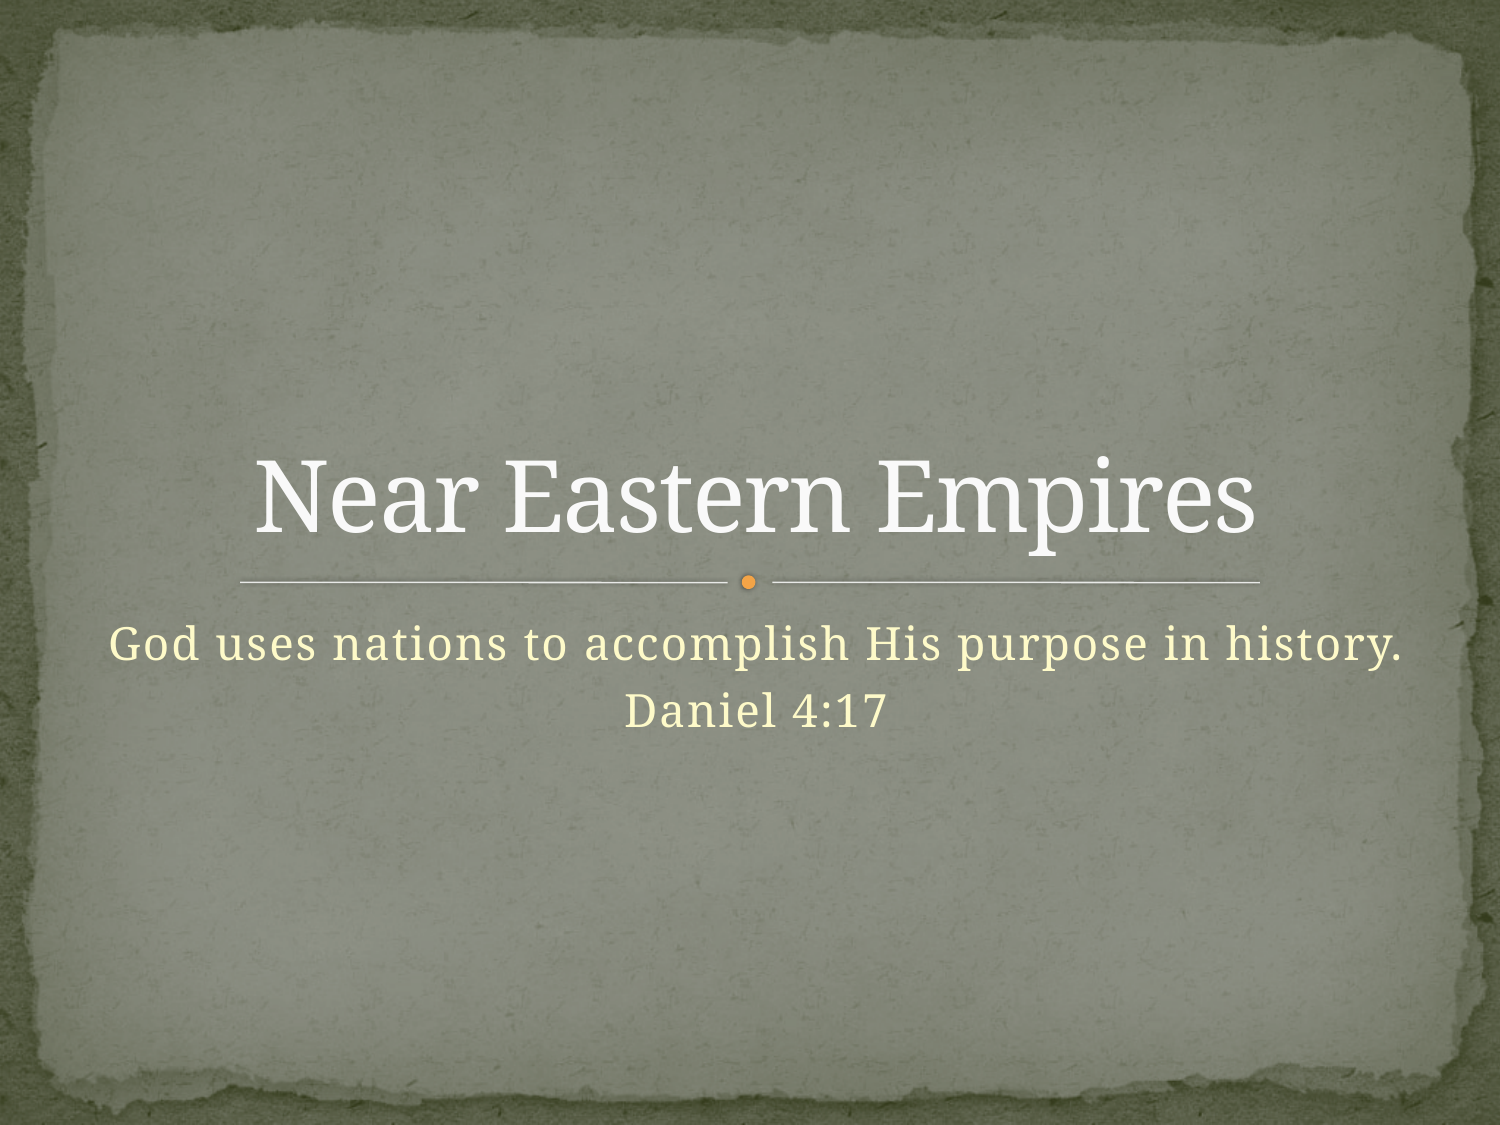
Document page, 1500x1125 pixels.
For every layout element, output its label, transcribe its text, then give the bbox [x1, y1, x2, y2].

subtitle God uses nations to accomplish His purpose in history. Daniel 4:17 [75, 606, 1438, 795]
title Near Eastern Empires [74, 235, 1438, 561]
